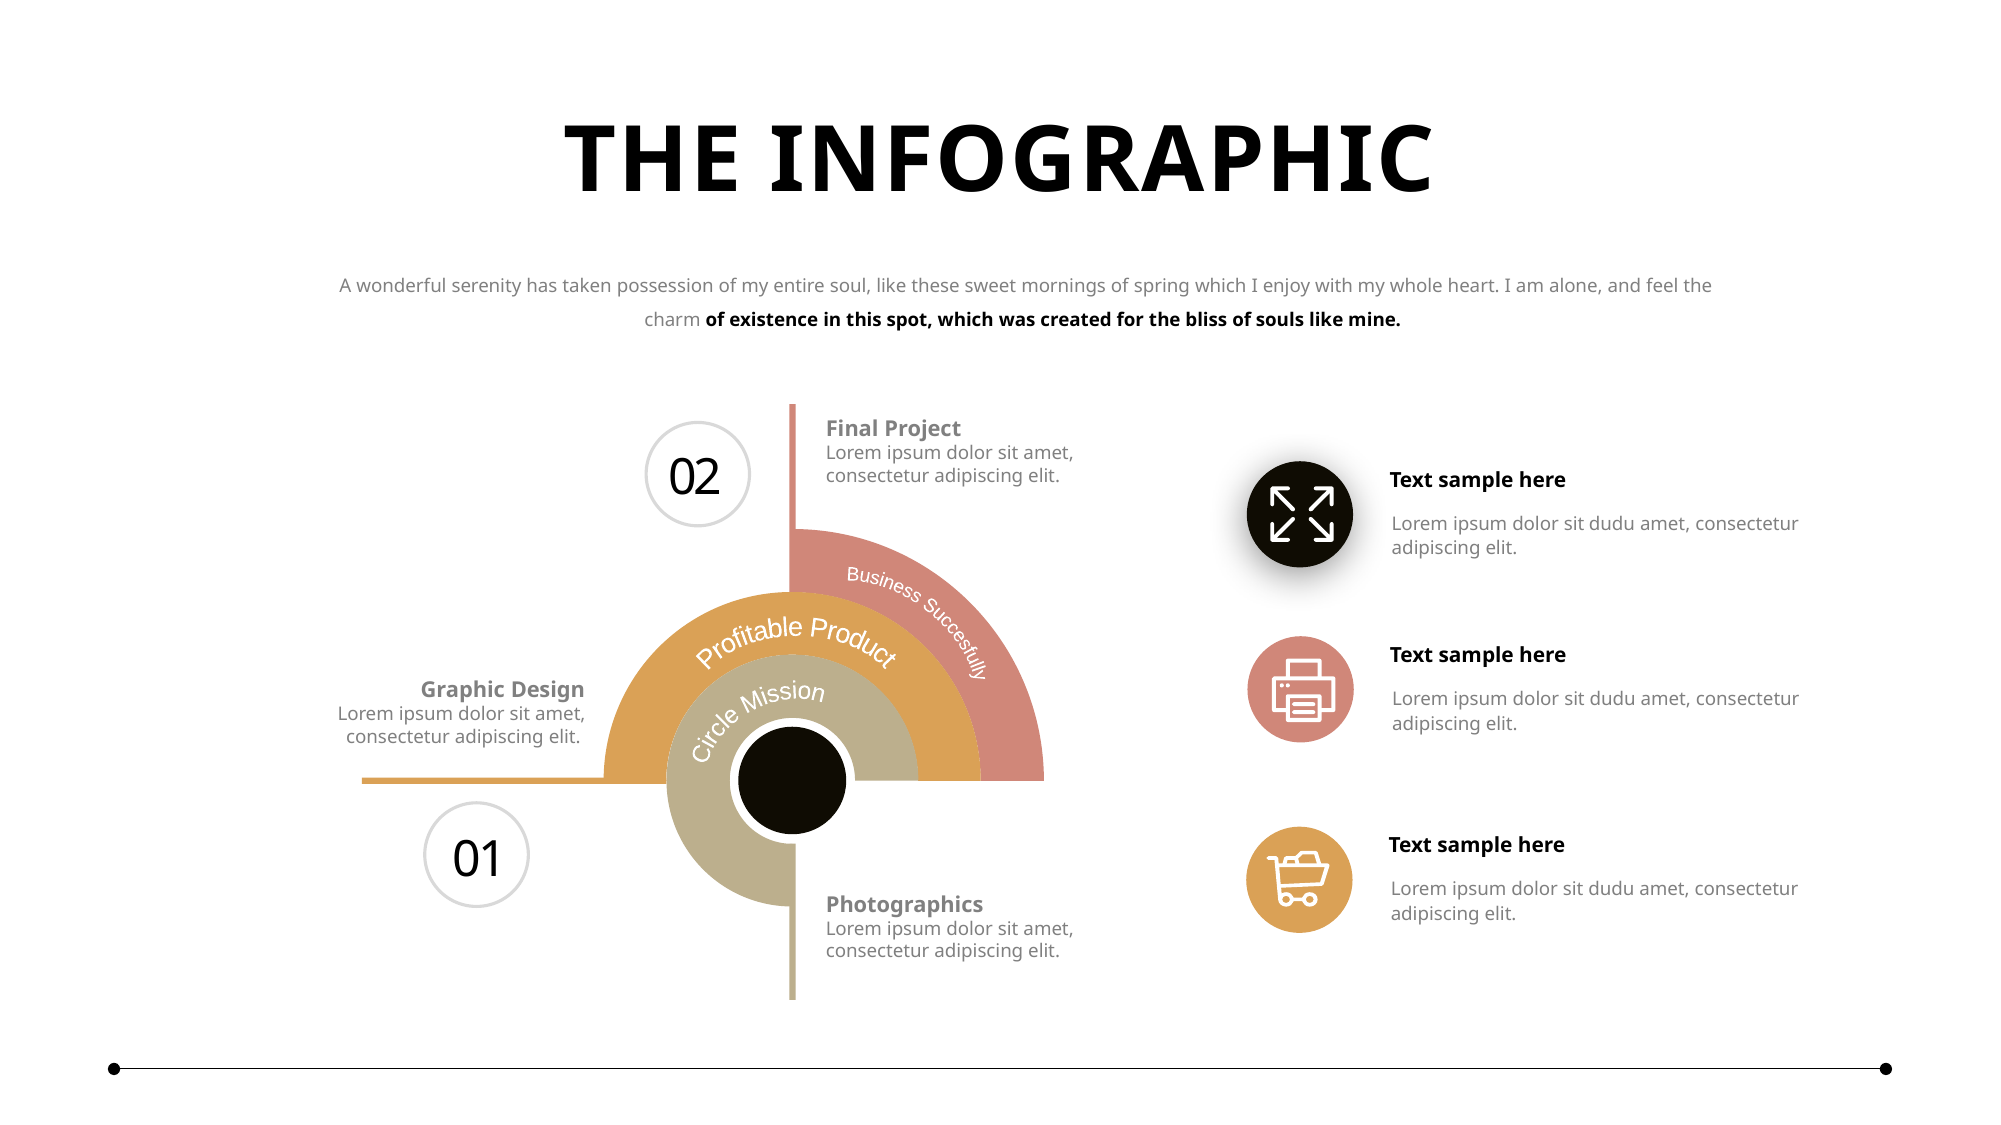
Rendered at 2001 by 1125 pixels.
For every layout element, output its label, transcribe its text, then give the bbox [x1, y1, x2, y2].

text_box Graphic Design Lorem ipsum dolor sit amet, consectetur adipiscing elit. [260, 668, 361, 776]
text_box Final Project Lorem ipsum dolor sit amet, consectetur adipiscing elit. [1045, 407, 1151, 520]
text_box Photographics Lorem ipsum dolor sit amet, consectetur adipiscing elit. [1045, 882, 1151, 995]
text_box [1241, 826, 1358, 933]
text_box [1374, 458, 1820, 592]
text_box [1373, 824, 1819, 958]
text_box [1246, 461, 1354, 568]
text_box A wonderful serenity has taken possession of my entire soul, like these sweet mornings of spring which I enjoy with my whole heart. I am alone, and feel the charm of existence in this spot, which was created for the bliss of souls like mine. [314, 255, 1736, 338]
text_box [1242, 636, 1360, 743]
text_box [1375, 634, 1820, 767]
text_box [424, 802, 537, 907]
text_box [646, 422, 752, 526]
text_box THE INFOGRAPHIC [548, 92, 1452, 217]
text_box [361, 404, 1045, 1000]
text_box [1270, 486, 1334, 542]
